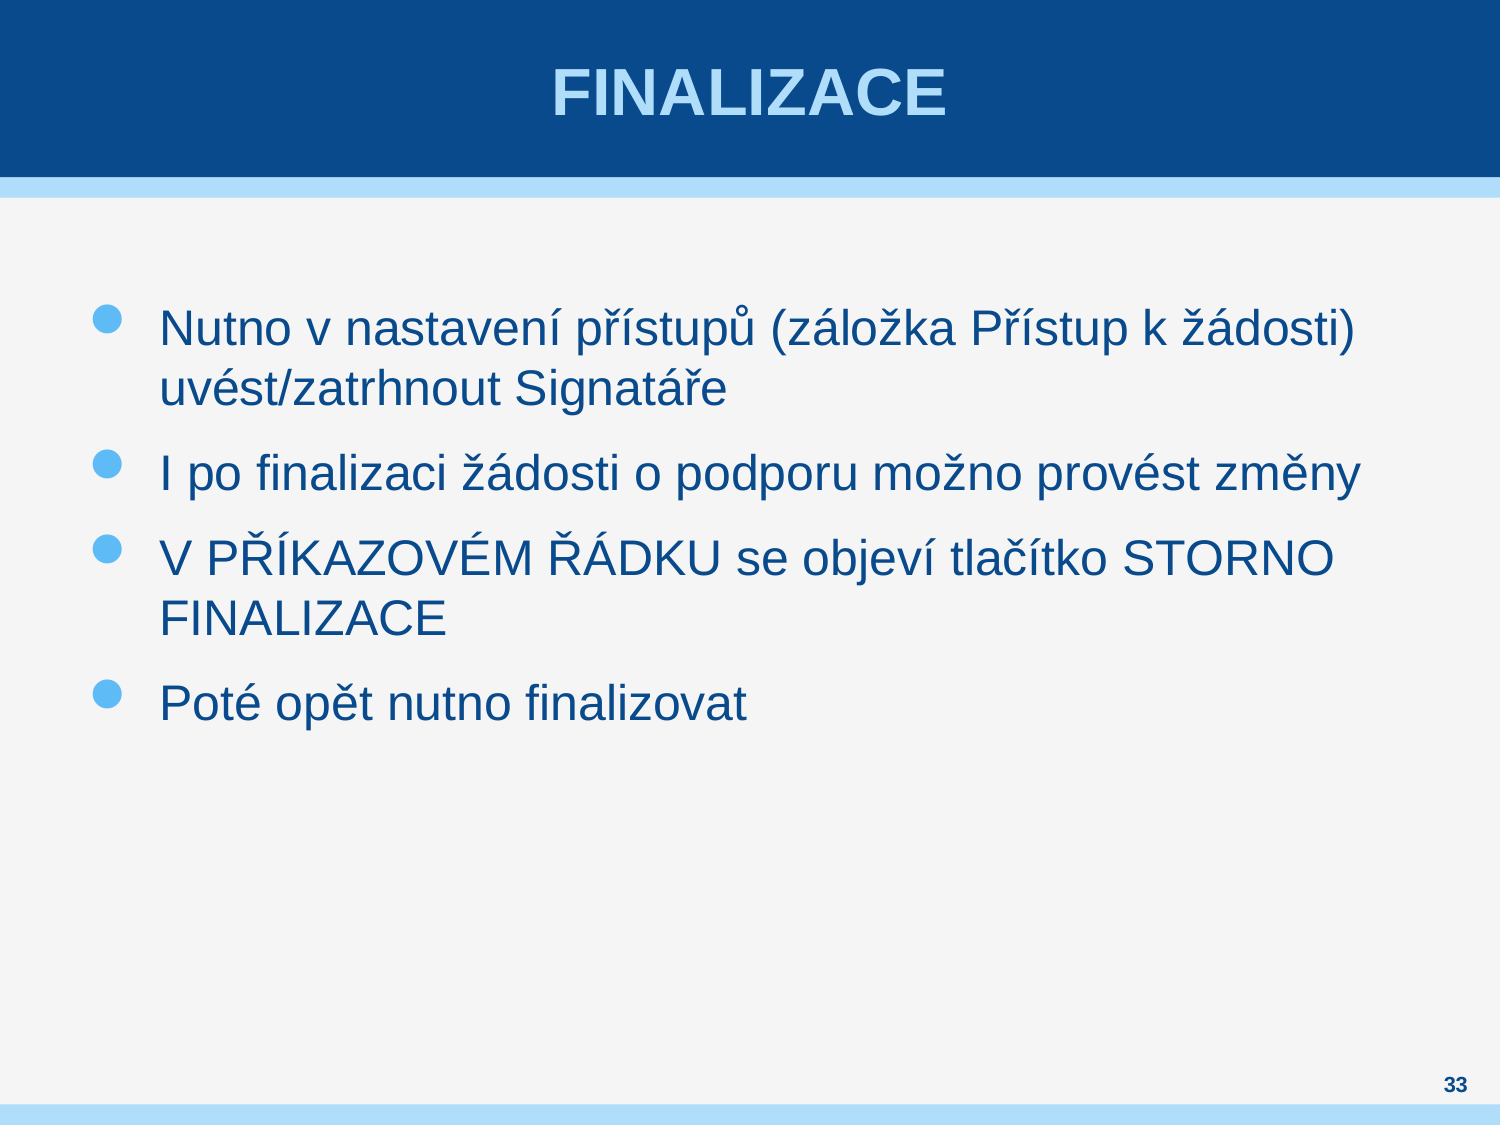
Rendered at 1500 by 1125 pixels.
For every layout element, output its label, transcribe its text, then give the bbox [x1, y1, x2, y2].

slide_number 33 [1417, 1068, 1495, 1099]
list Nutno v nastavení přístupů (záložka Přístup k žádosti) uvést/zatrhnout Signatáře I po finalizaci žádosti o podporu možno provést změny V PŘÍKAZOVÉM ŘÁDKU se objeví tlačítko STORNO FINALIZACE Poté opět nutno finalizovat [88, 295, 1412, 823]
title Finalizace [59, 0, 1441, 178]
